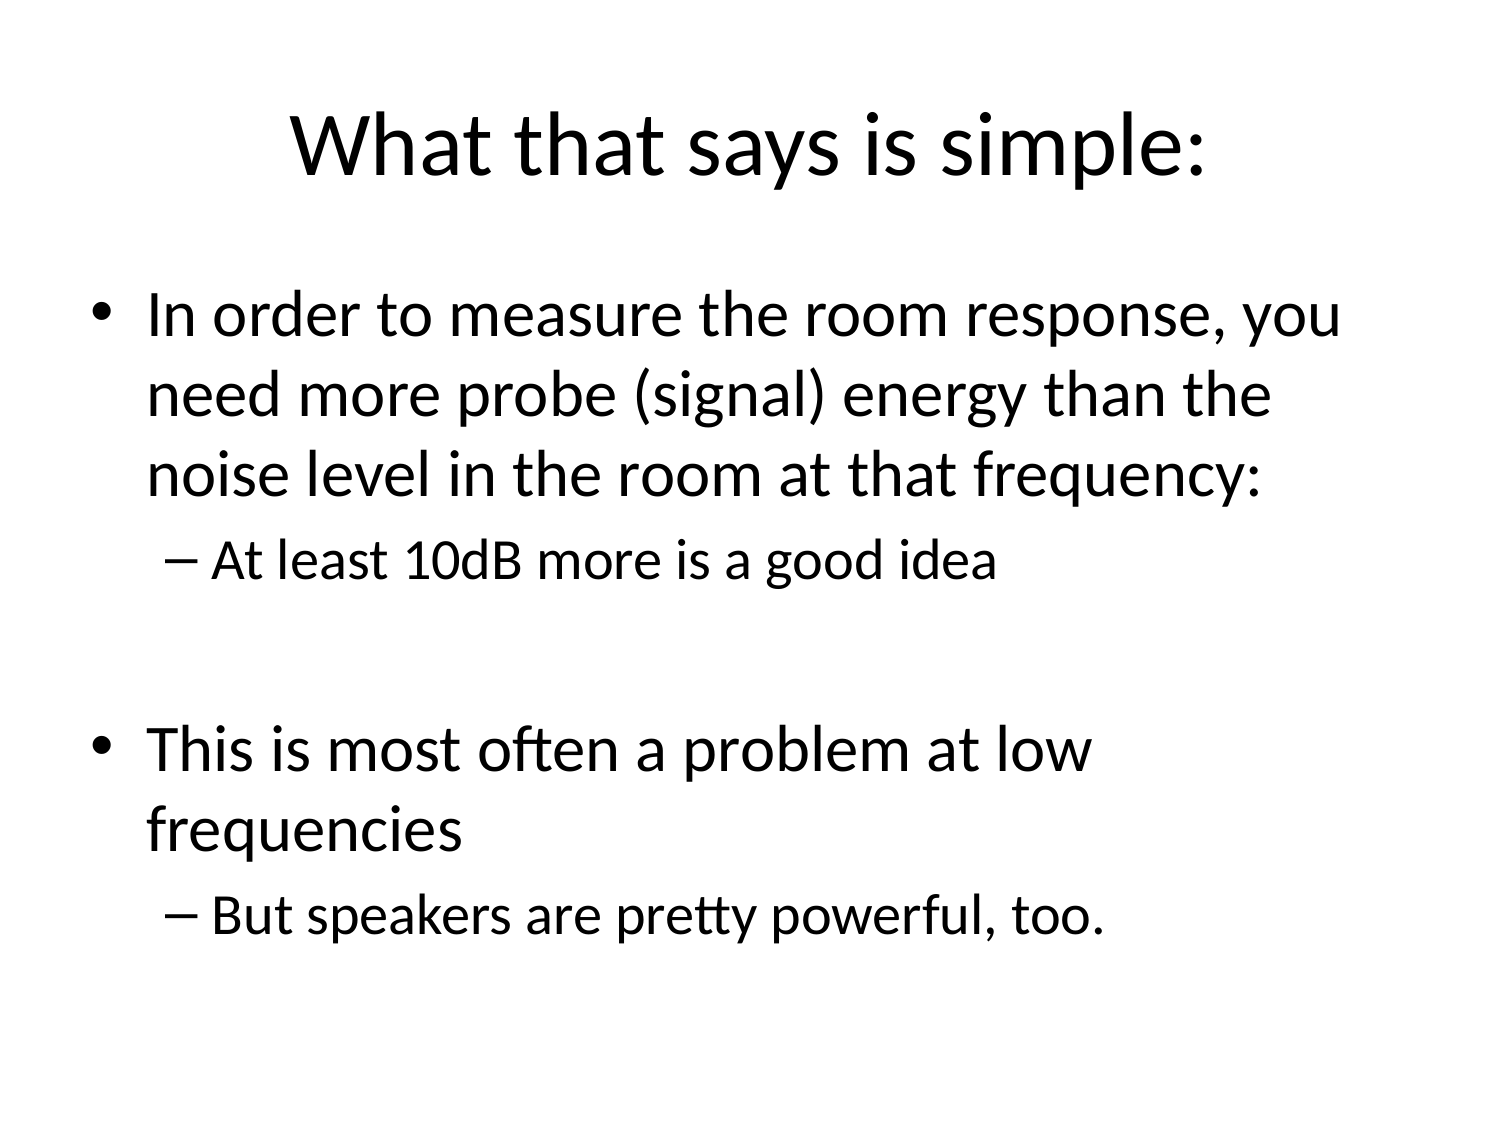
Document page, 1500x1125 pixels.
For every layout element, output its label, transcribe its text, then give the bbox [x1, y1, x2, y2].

list In order to measure the room response, you need more probe (signal) energy than the noise level in the room at that frequency: At least 10dB more is a good idea This is most often a problem at low frequencies But speakers are pretty powerful, too. [75, 262, 1425, 1005]
title What that says is simple: [75, 45, 1425, 233]
